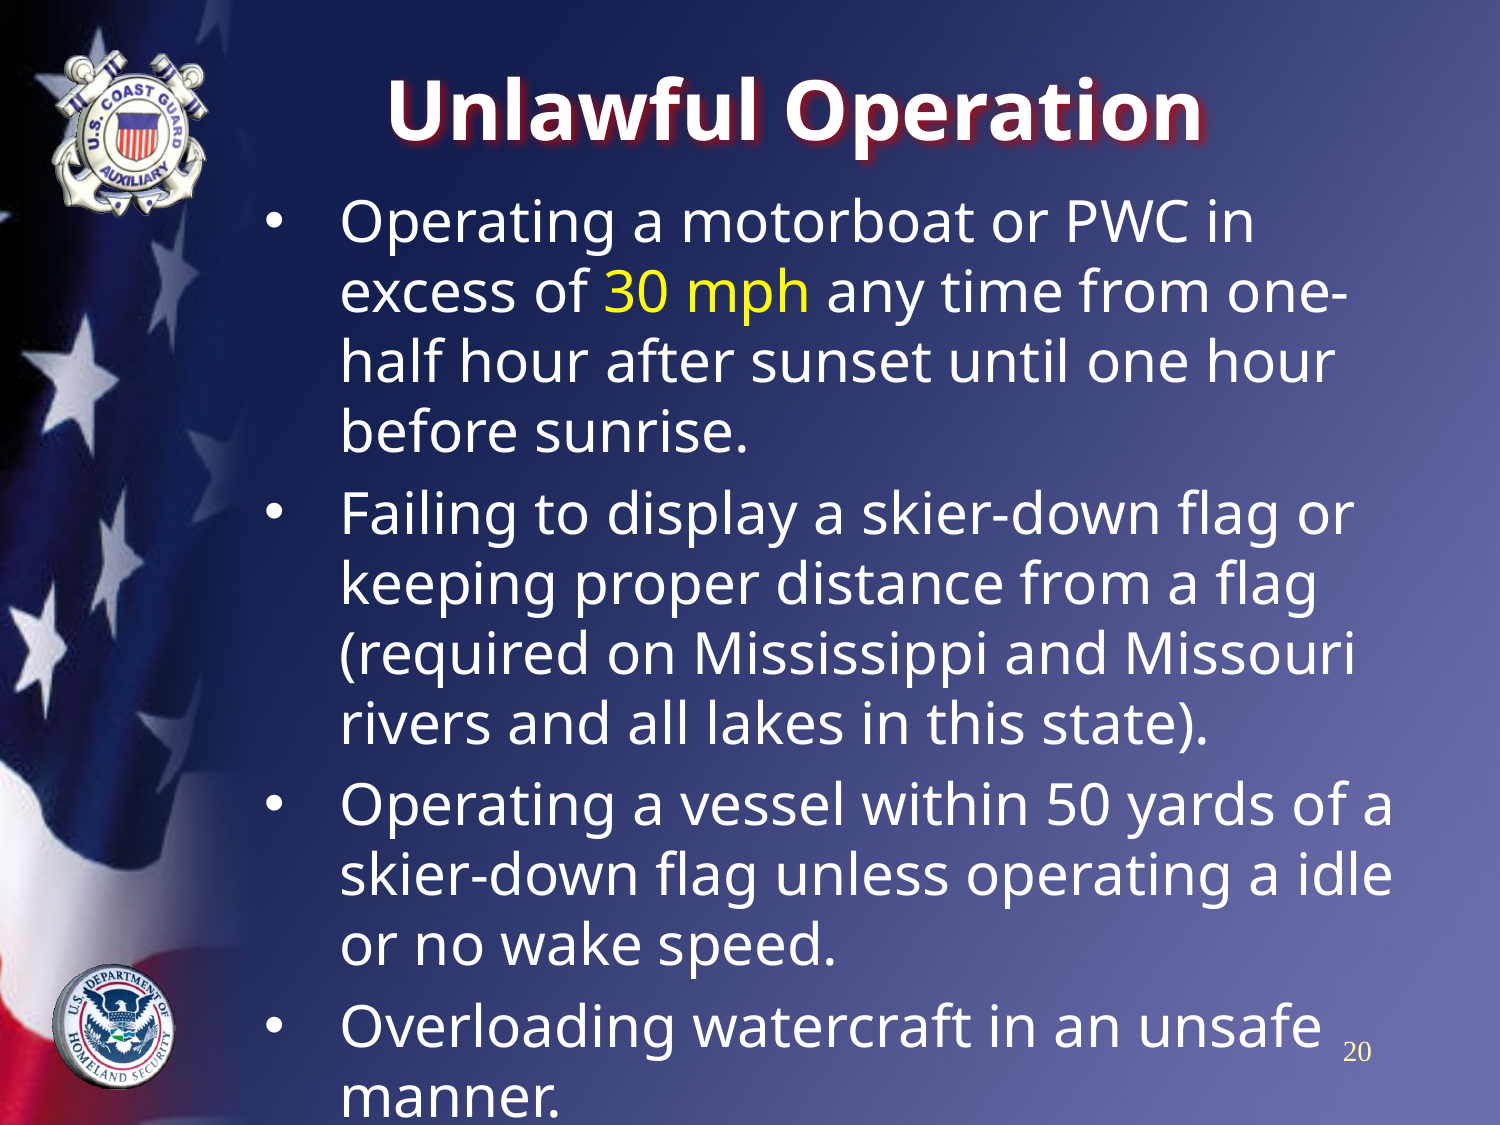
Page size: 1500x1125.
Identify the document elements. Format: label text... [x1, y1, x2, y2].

title Unlawful Operation [137, 37, 1388, 177]
text_box Operating a motorboat or PWC in excess of 30 mph any time from one-half hour after sunset until one hour before sunrise. Failing to display a skier-down flag or keeping proper distance from a flag (required on Mississippi and Missouri rivers and all lakes in this state). Operating a vessel within 50 yards of a skier-down flag unless operating a idle or no wake speed. Overloading watercraft in an unsafe manner. [249, 176, 1450, 1125]
picture [0, 0, 1500, 1125]
